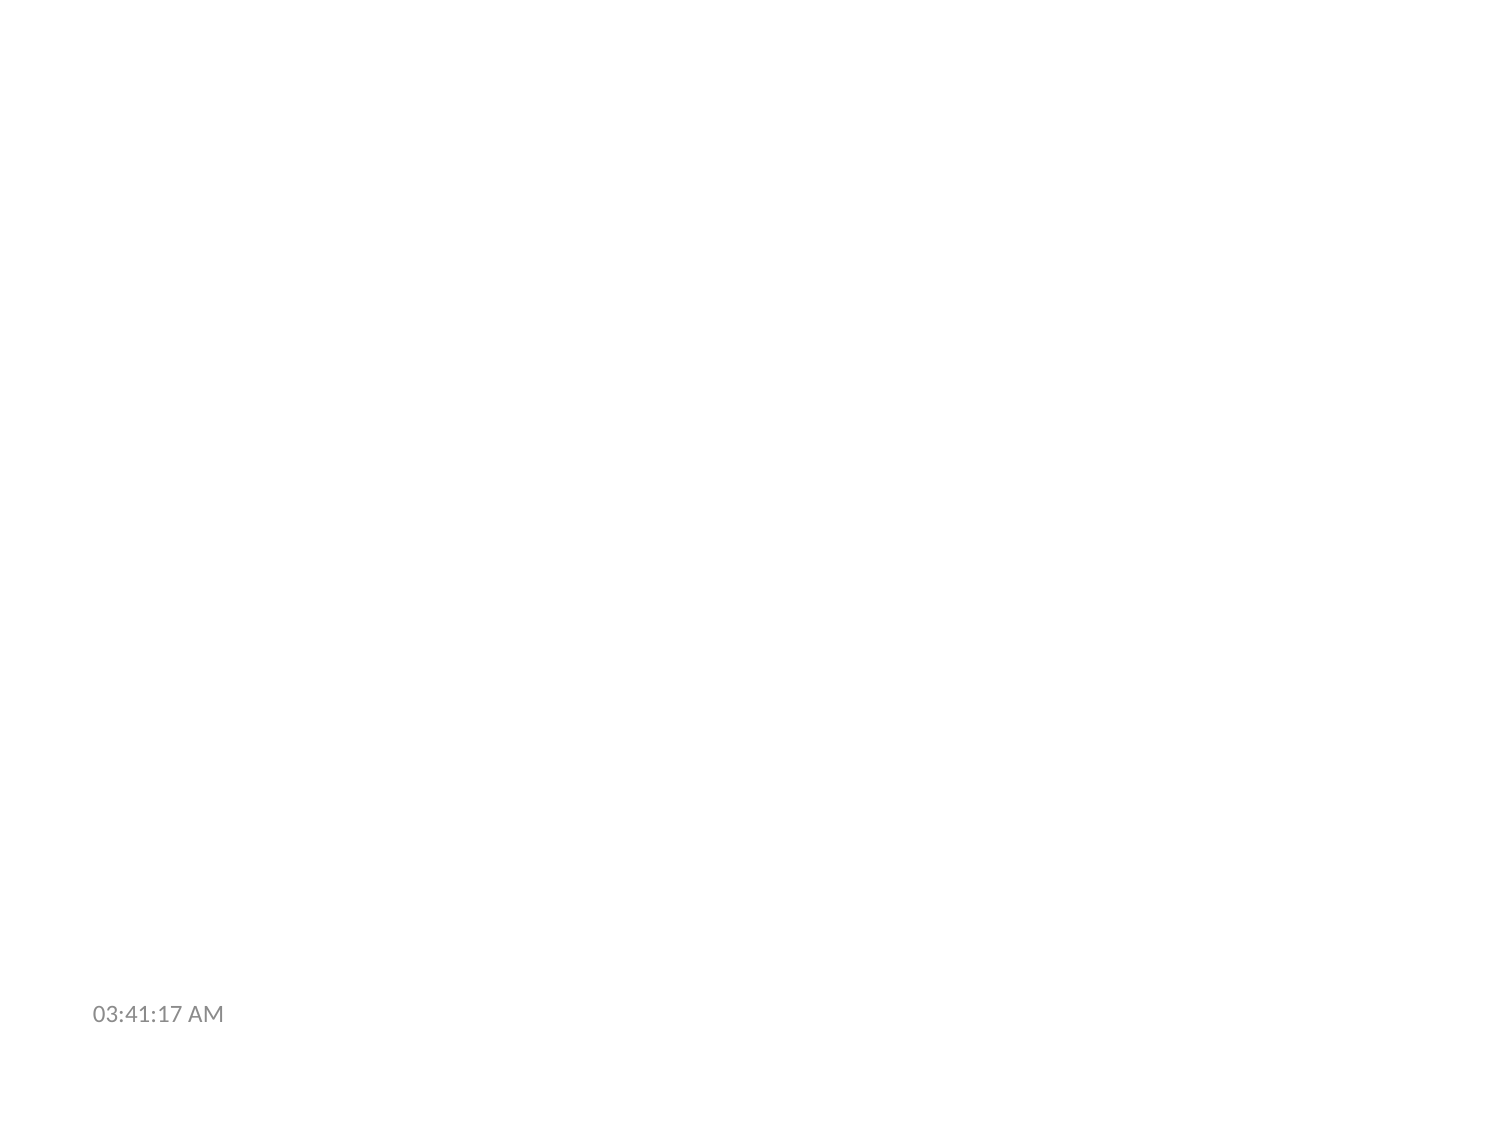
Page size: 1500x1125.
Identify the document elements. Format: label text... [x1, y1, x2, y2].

text_box 3:35:09 PM [77, 982, 428, 1043]
